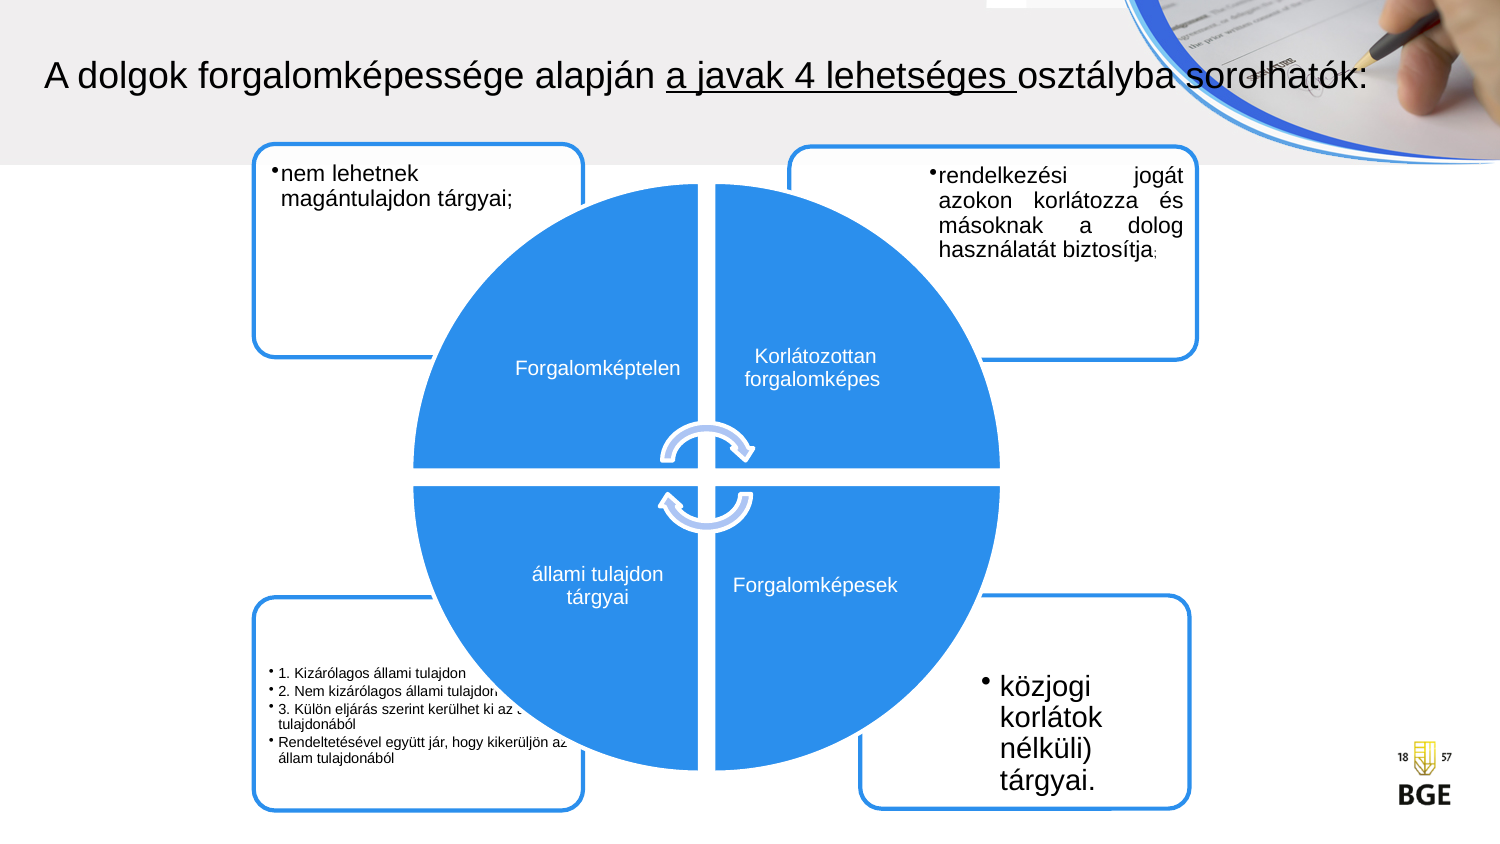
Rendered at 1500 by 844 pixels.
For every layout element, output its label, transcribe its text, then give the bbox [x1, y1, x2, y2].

picture [0, 0, 1500, 844]
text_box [206, 143, 1207, 811]
text_box A dolgok forgalomképessége alapján a javak 4 lehetséges osztályba sorolhatók: [29, 43, 1494, 104]
